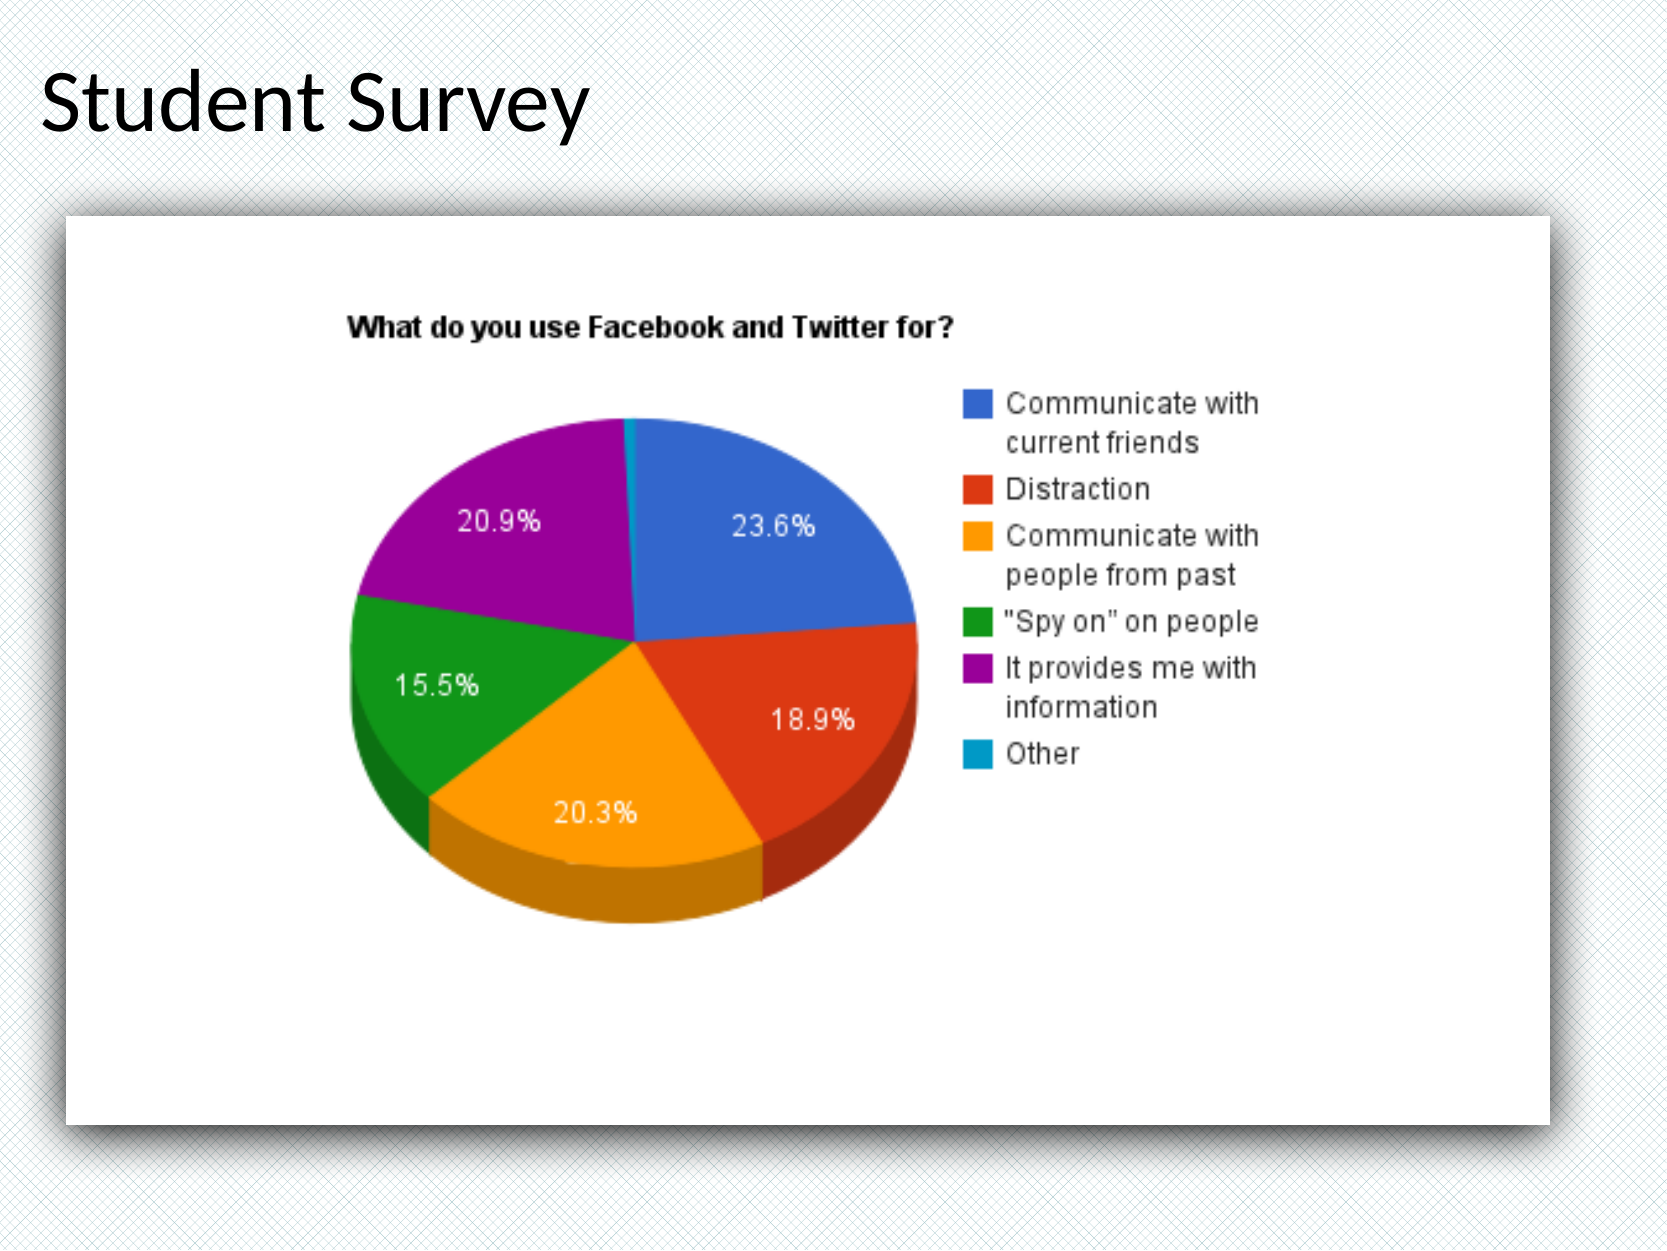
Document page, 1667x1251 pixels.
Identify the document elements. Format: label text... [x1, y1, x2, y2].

picture [66, 216, 1550, 1126]
title Student Survey [40, 50, 1626, 200]
